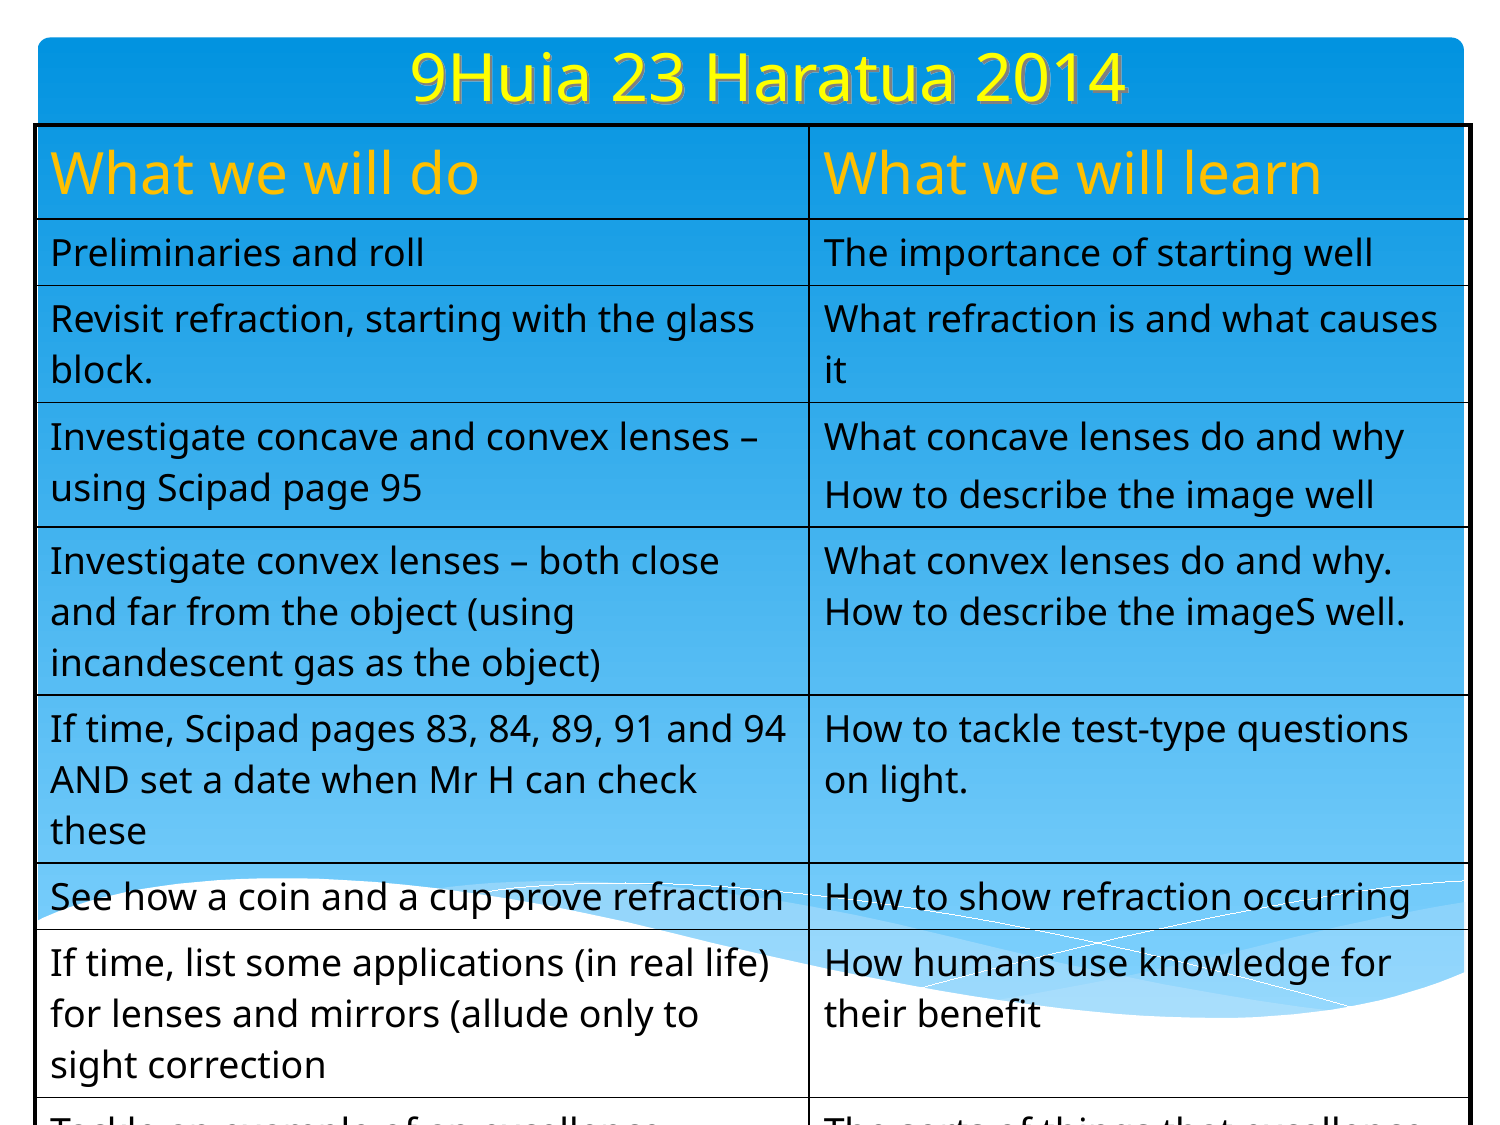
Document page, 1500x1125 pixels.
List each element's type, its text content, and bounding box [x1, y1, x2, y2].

table_cell Revisit refraction, starting with the glass block. [37, 286, 808, 402]
table_cell If time, Scipad pages 83, 84, 89, 91 and 94 AND set a date when Mr H can check these [37, 696, 808, 862]
table_cell What convex lenses do and why. How to describe the imageS well. [810, 528, 1468, 694]
table_cell What refraction is and what causes it [810, 286, 1468, 402]
table_cell Tackle an example of an excellence question [37, 1098, 808, 1125]
table_cell If time, list some applications (in real life) for lenses and mirrors (allude only to sight correction [37, 930, 808, 1097]
table_cell The importance of starting well [810, 220, 1468, 285]
table_cell Investigate concave and convex lenses – using Scipad page 95 [37, 403, 808, 526]
table_cell How humans use knowledge for their benefit [810, 930, 1468, 1097]
table_cell The sorts of things that excellence questions ask and how to tackle them [810, 1098, 1468, 1125]
table_cell How to tackle test-type questions on light. [810, 696, 1468, 862]
table_cell How to show refraction occurring [810, 864, 1468, 929]
table_cell See how a coin and a cup prove refraction [37, 864, 808, 929]
text_box 9Huia 23 Haratua 2014 [162, 24, 1375, 123]
table_cell Preliminaries and roll [37, 220, 808, 285]
table_cell Investigate convex lenses – both close and far from the object (using incandescent gas as the object) [37, 528, 808, 694]
table_header What we will learn [810, 127, 1468, 218]
table_header What we will do [37, 127, 808, 218]
table_cell What concave lenses do and why How to describe the image well [810, 403, 1468, 526]
